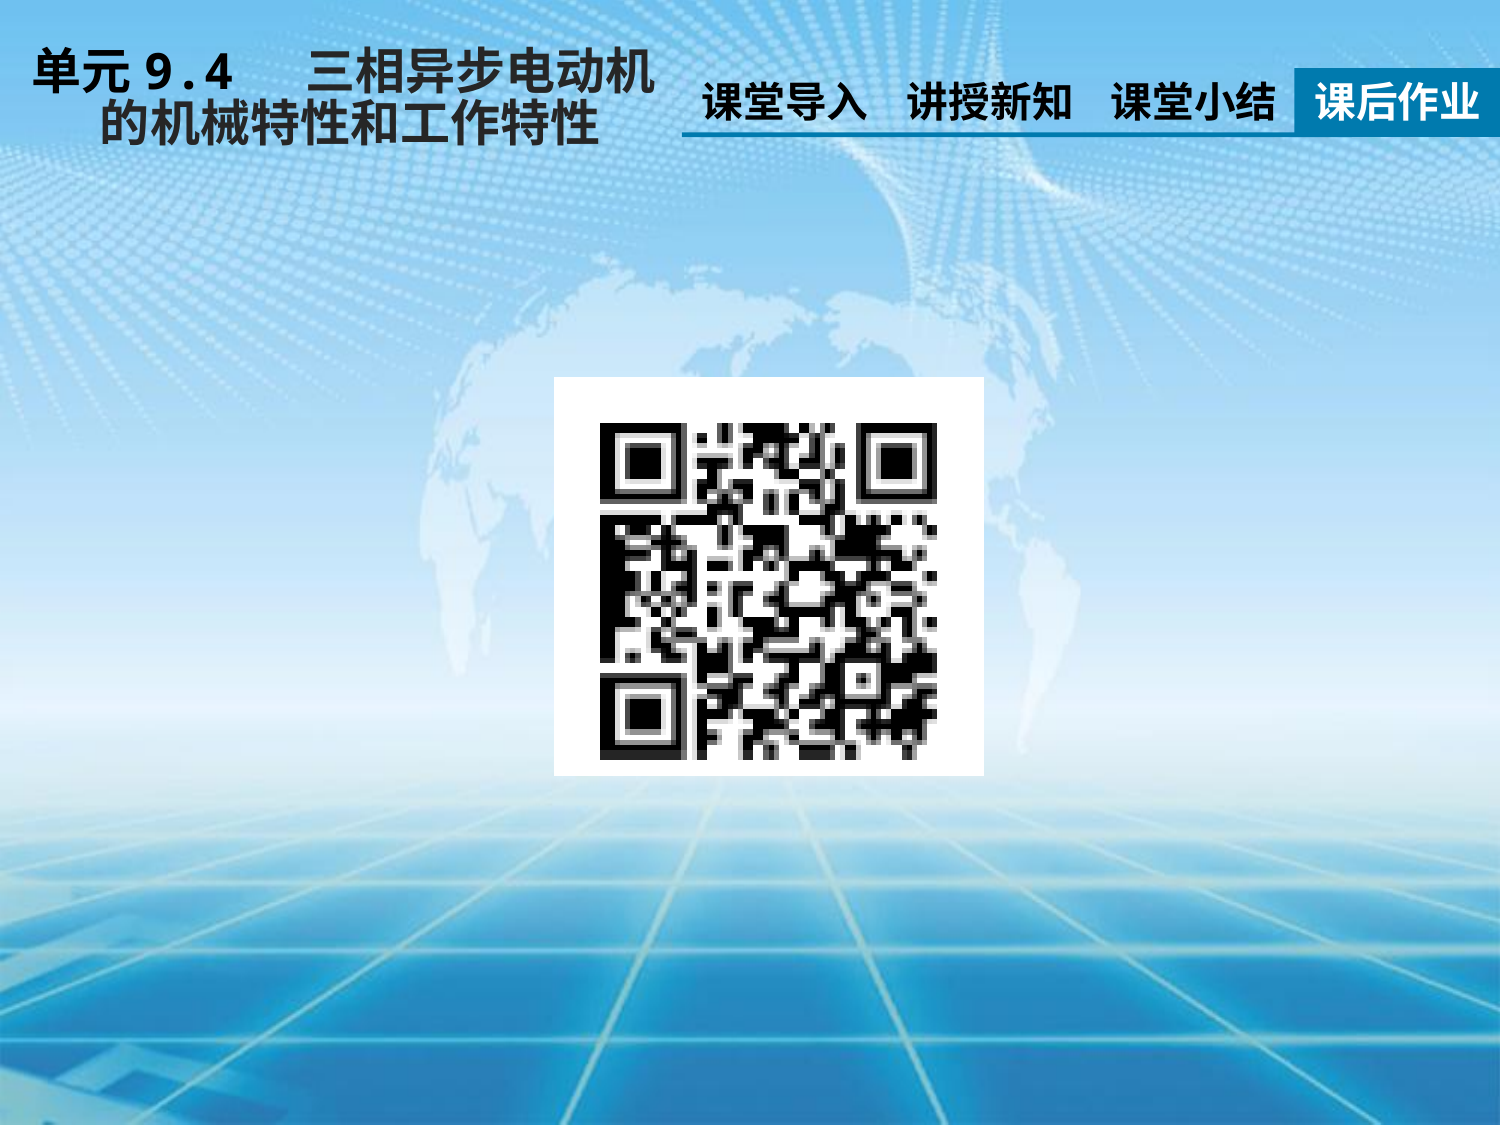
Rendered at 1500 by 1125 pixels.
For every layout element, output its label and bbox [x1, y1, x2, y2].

text_box [16, 39, 1500, 160]
picture [0, 0, 1500, 1125]
